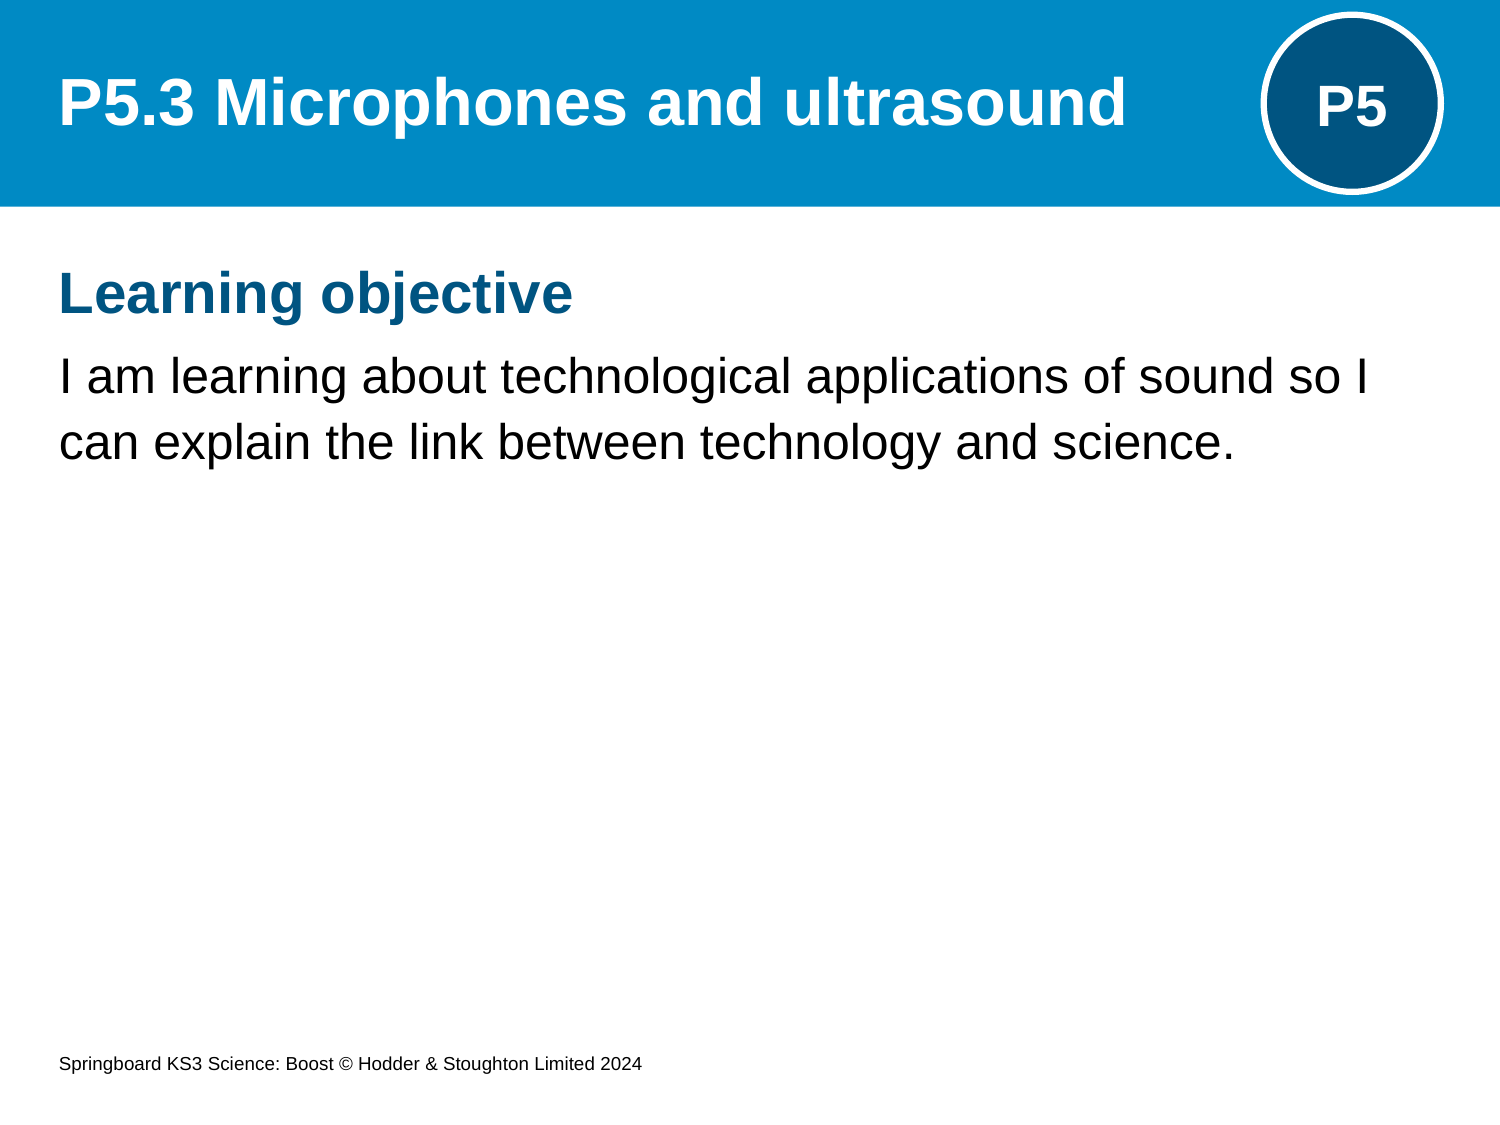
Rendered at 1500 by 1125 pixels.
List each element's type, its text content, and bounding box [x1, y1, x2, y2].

picture [1283, 162, 1293, 172]
text_box P5 [1262, 13, 1442, 193]
footer Springboard KS3 Science: Boost © Hodder & Stoughton Limited 2024 [59, 1033, 680, 1094]
list Learning objective I am learning about technological applications of sound so I can explain the link between technology and science. [59, 248, 1441, 987]
picture [1411, 34, 1421, 44]
title P5.3 Microphones and ultrasound [59, 0, 1240, 207]
